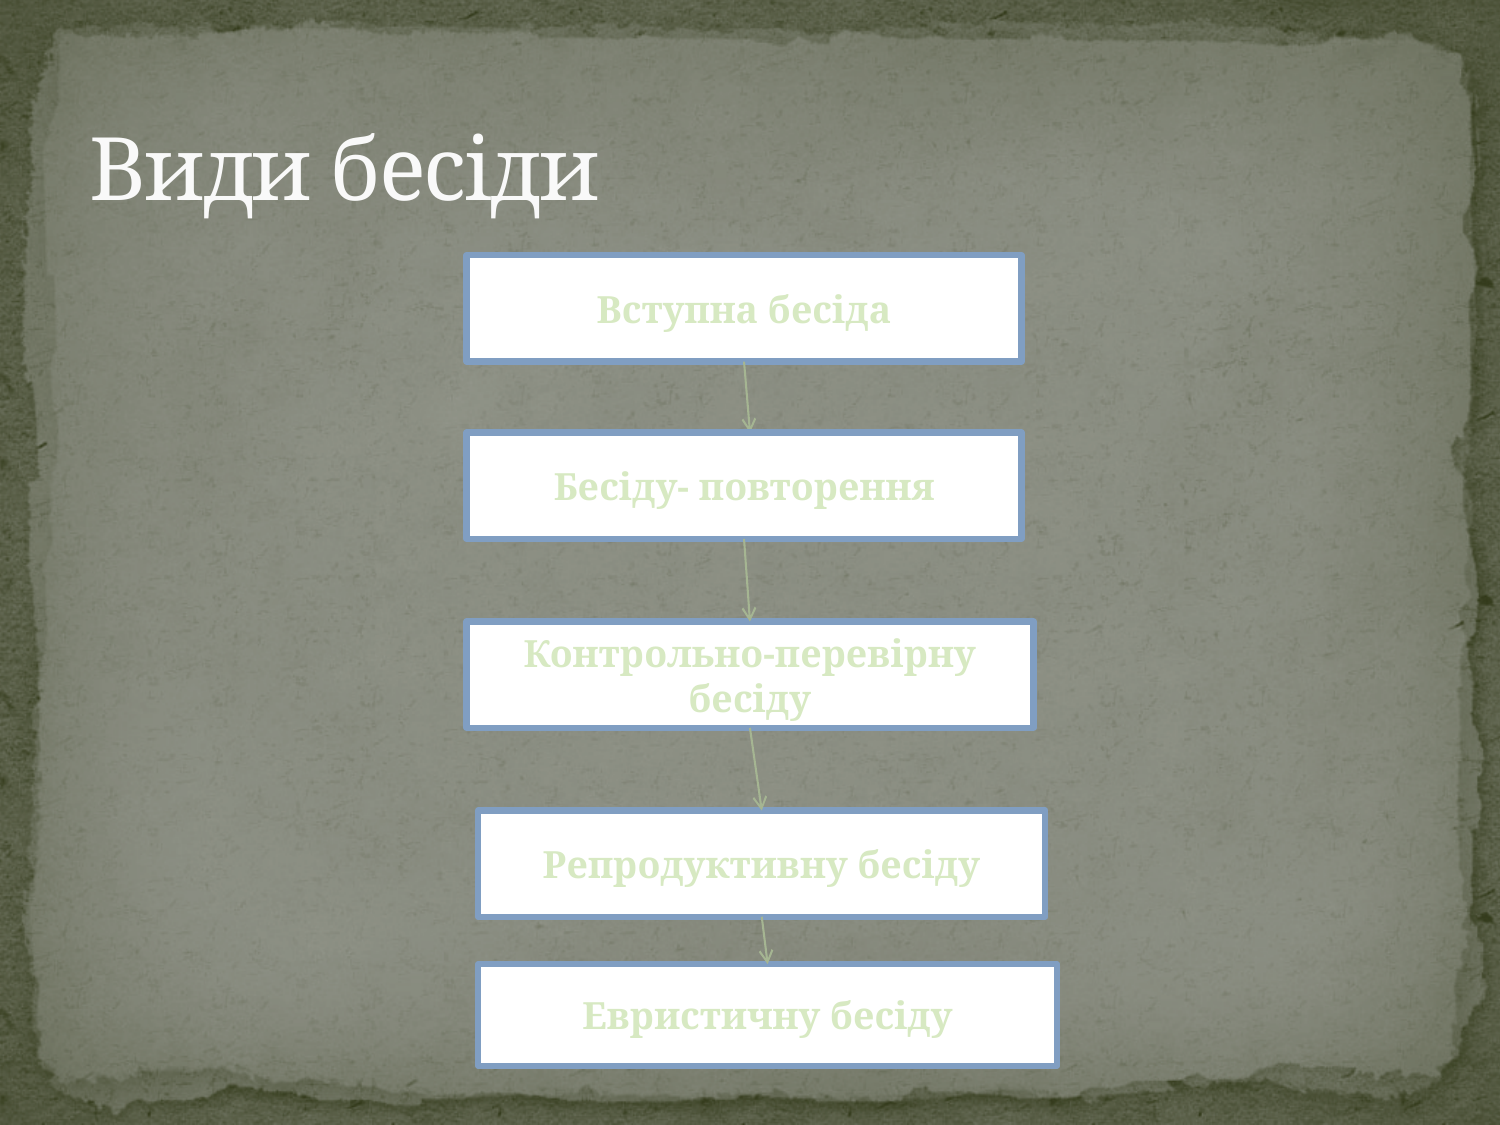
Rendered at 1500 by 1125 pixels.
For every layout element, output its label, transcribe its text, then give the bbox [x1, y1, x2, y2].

text_box Контрольно-перевірну бесіду [463, 618, 1037, 731]
text_box Евристичну бесіду [475, 961, 1060, 1069]
text_box Вступна бесіда [463, 252, 1025, 365]
text_box Бесіду- повторення [463, 429, 1025, 542]
title Види бесіди [74, 24, 1425, 225]
text_box Репродуктивну бесіду [475, 807, 1048, 920]
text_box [751, 729, 760, 809]
